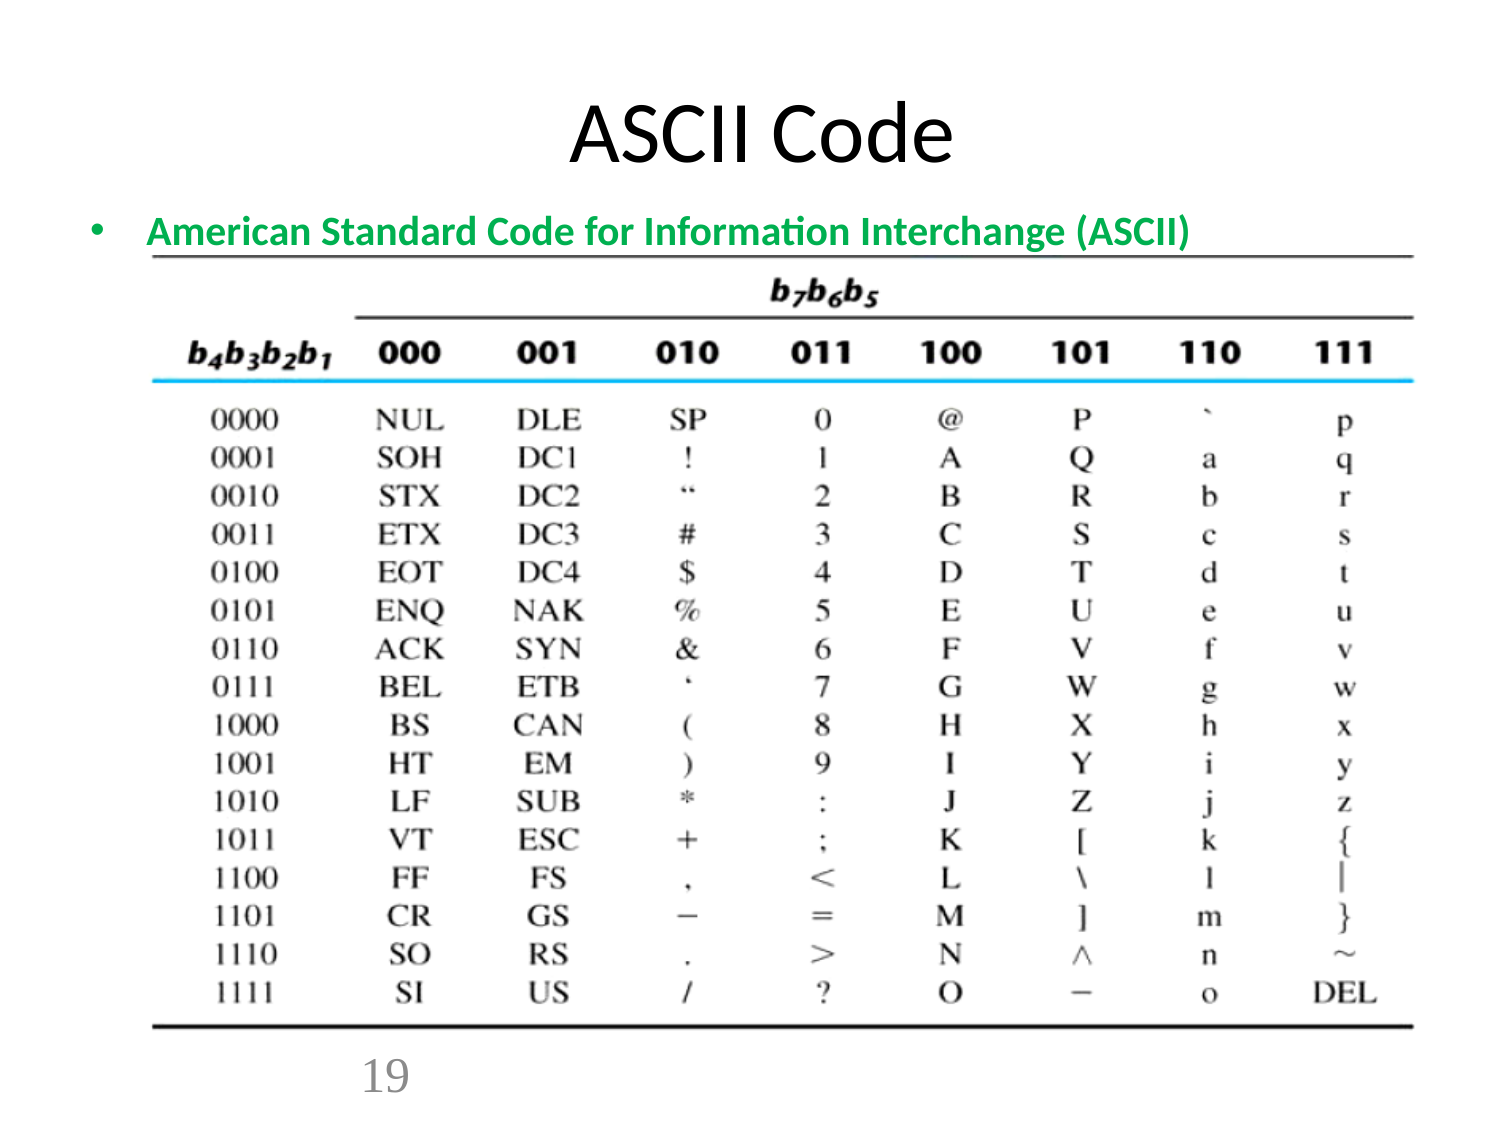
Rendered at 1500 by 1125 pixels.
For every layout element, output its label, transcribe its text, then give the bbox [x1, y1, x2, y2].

list American Standard Code for Information Interchange (ASCII) [75, 196, 1425, 1010]
title ASCII Code [501, 66, 1024, 188]
picture [135, 255, 1424, 1036]
slide_number 19 [100, 1042, 426, 1103]
